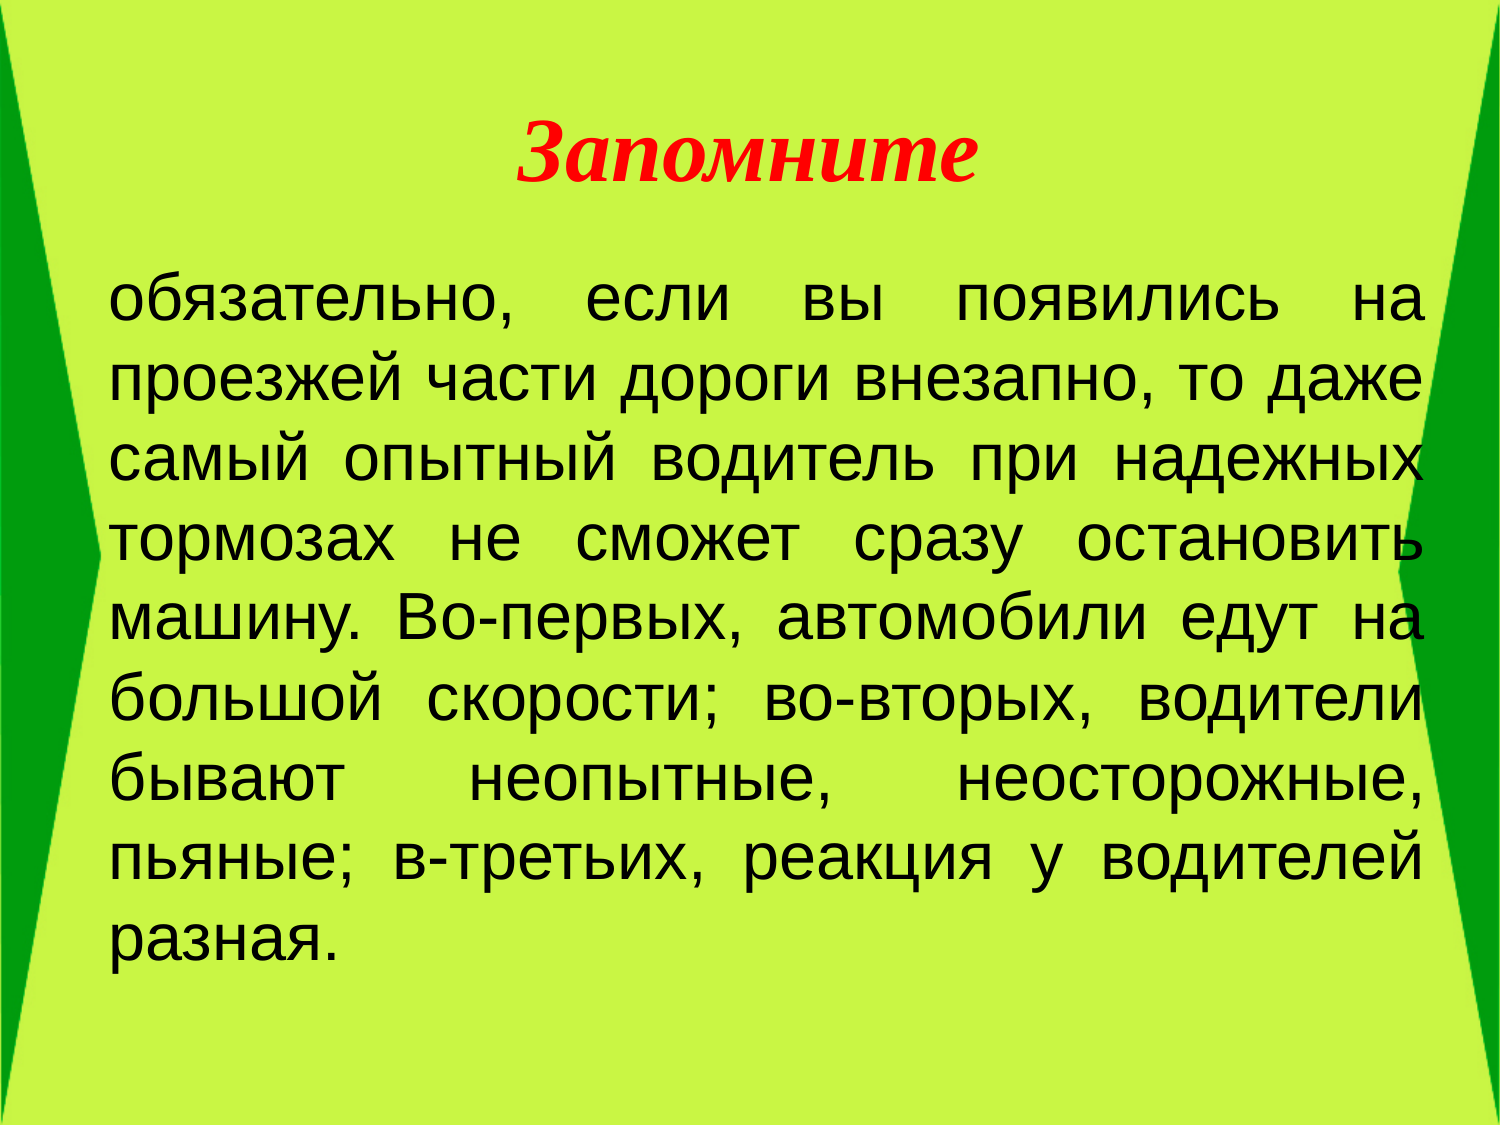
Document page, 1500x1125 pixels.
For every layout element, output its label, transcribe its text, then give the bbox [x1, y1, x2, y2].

picture [0, 0, 1500, 1125]
title Запомните [74, 81, 1425, 200]
subtitle обязательно, если вы появились на проезжей части дороги внезапно, то даже самый опытный водитель при надежных тормозах не сможет сразу остановить машину. Во-первых, автомобили едут на большой скорости; во-вторых, водители бывают неопытные, неосторожные, пьяные; в-третьих, реакция у водителей разная. [93, 245, 1442, 926]
